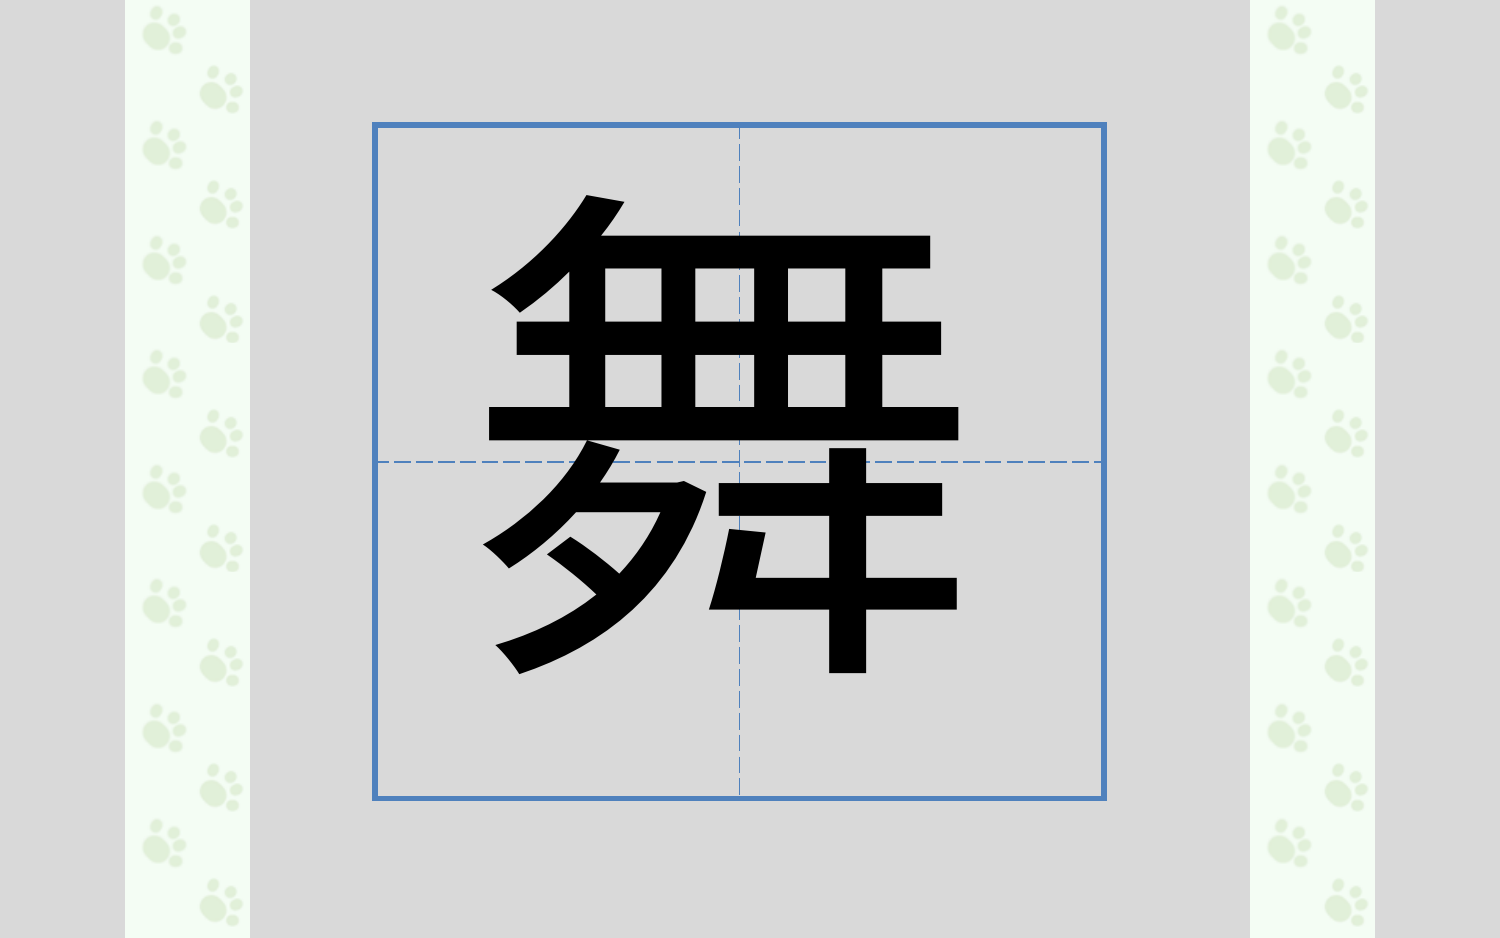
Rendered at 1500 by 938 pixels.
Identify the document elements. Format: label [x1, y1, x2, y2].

text_box [124, 0, 1376, 938]
